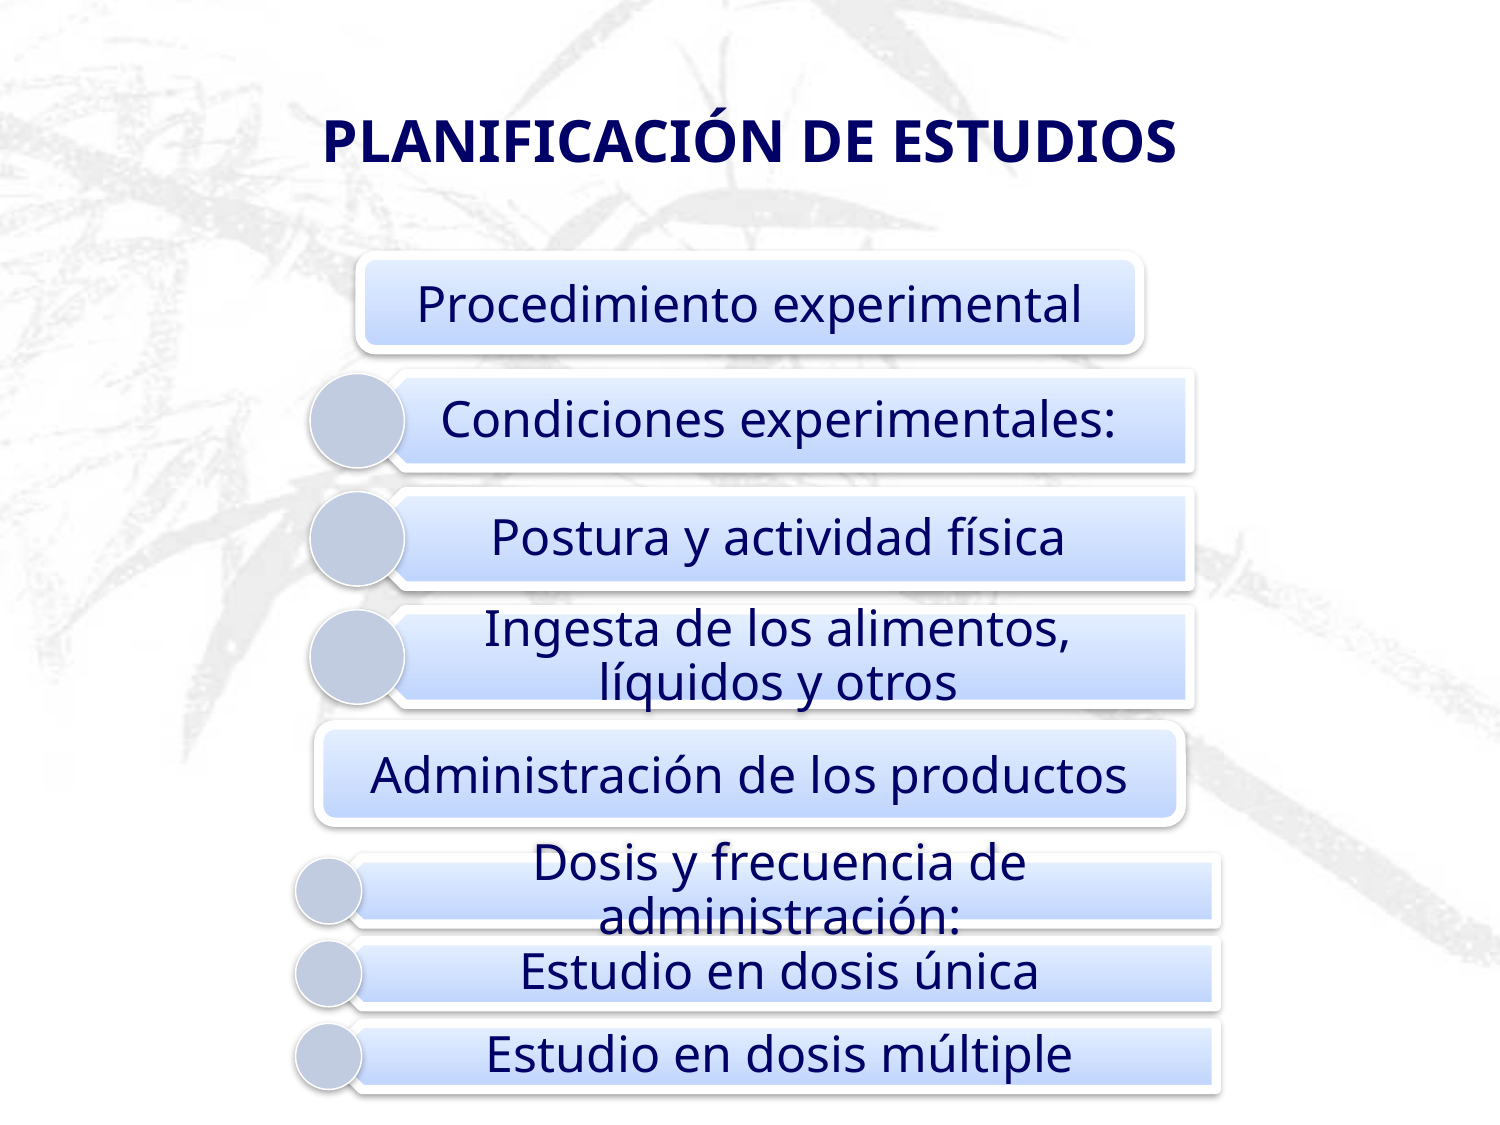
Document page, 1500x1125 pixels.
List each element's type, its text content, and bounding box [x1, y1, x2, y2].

title PLANIFICACIÓN DE ESTUDIOS [75, 45, 1425, 233]
picture [0, 0, 1500, 1125]
text_box Procedimiento experimental [359, 254, 1141, 351]
text_box Administración de los productos [318, 724, 1182, 824]
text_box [123, 373, 1377, 705]
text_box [88, 857, 1424, 1090]
